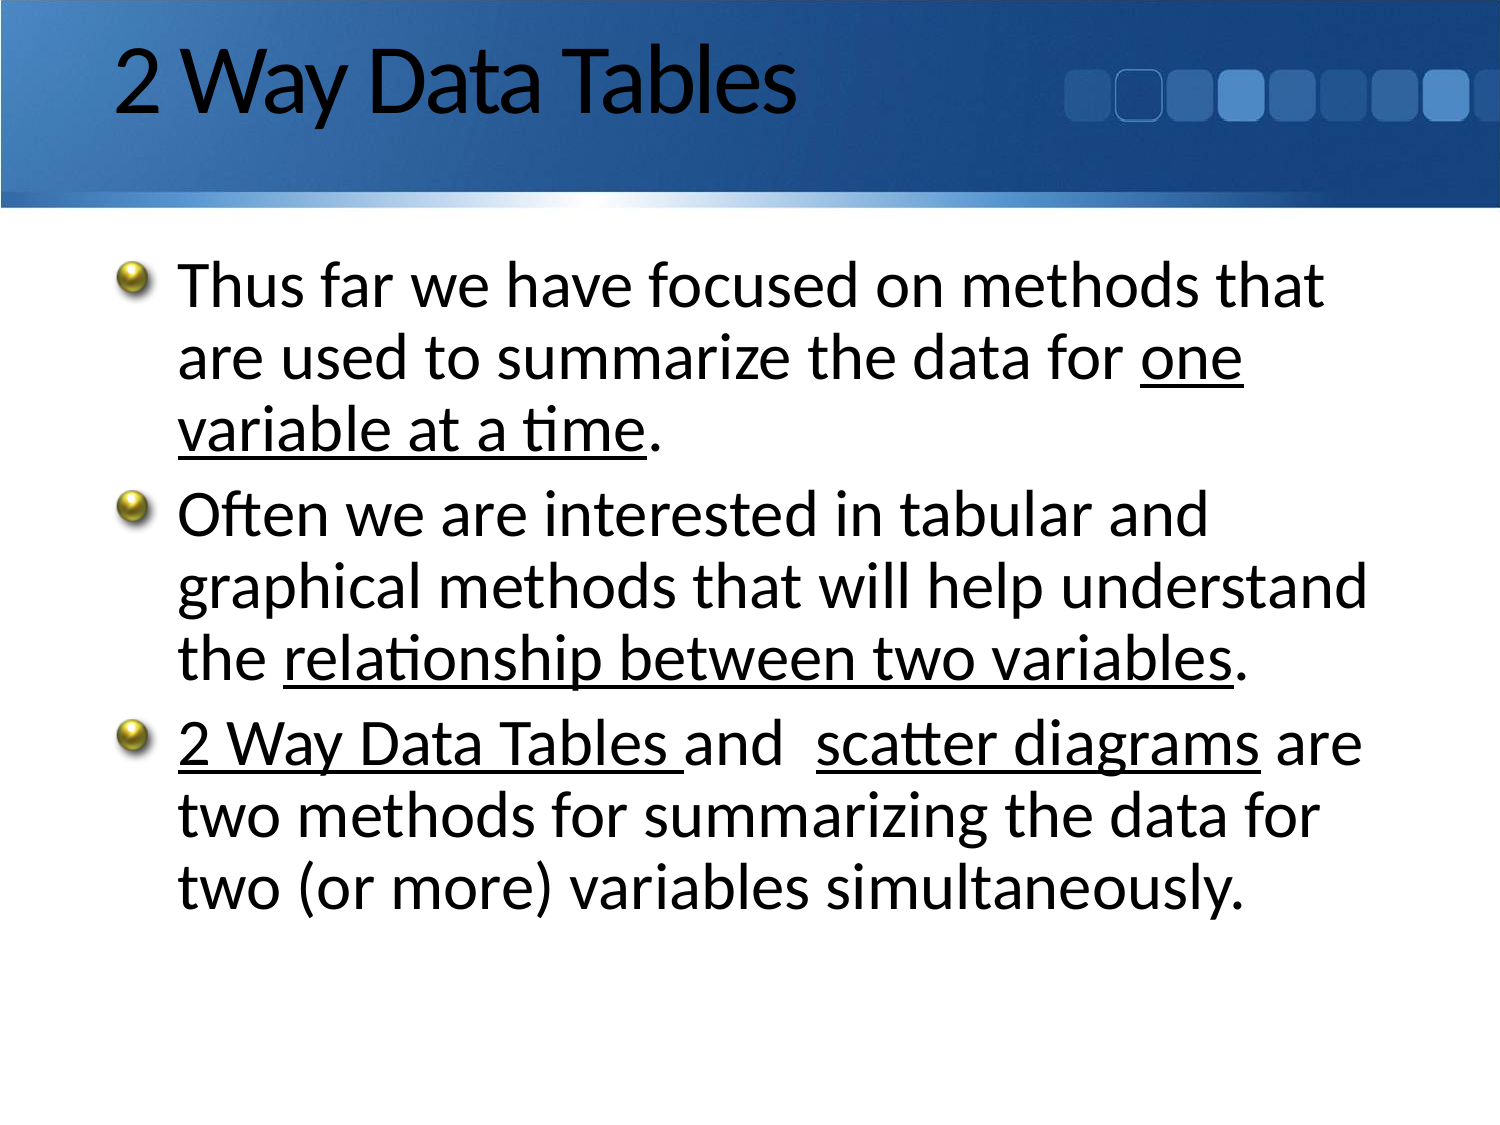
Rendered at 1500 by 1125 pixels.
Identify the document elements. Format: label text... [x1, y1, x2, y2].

list Thus far we have focused on methods that are used to summarize the data for one variable at a time. Often we are interested in tabular and graphical methods that will help understand the relationship between two variables. 2 Way Data Tables and scatter diagrams are two methods for summarizing the data for two (or more) variables simultaneously. [112, 249, 1388, 937]
picture [0, 0, 1500, 1125]
title 2 Way Data Tables [112, 27, 1388, 137]
